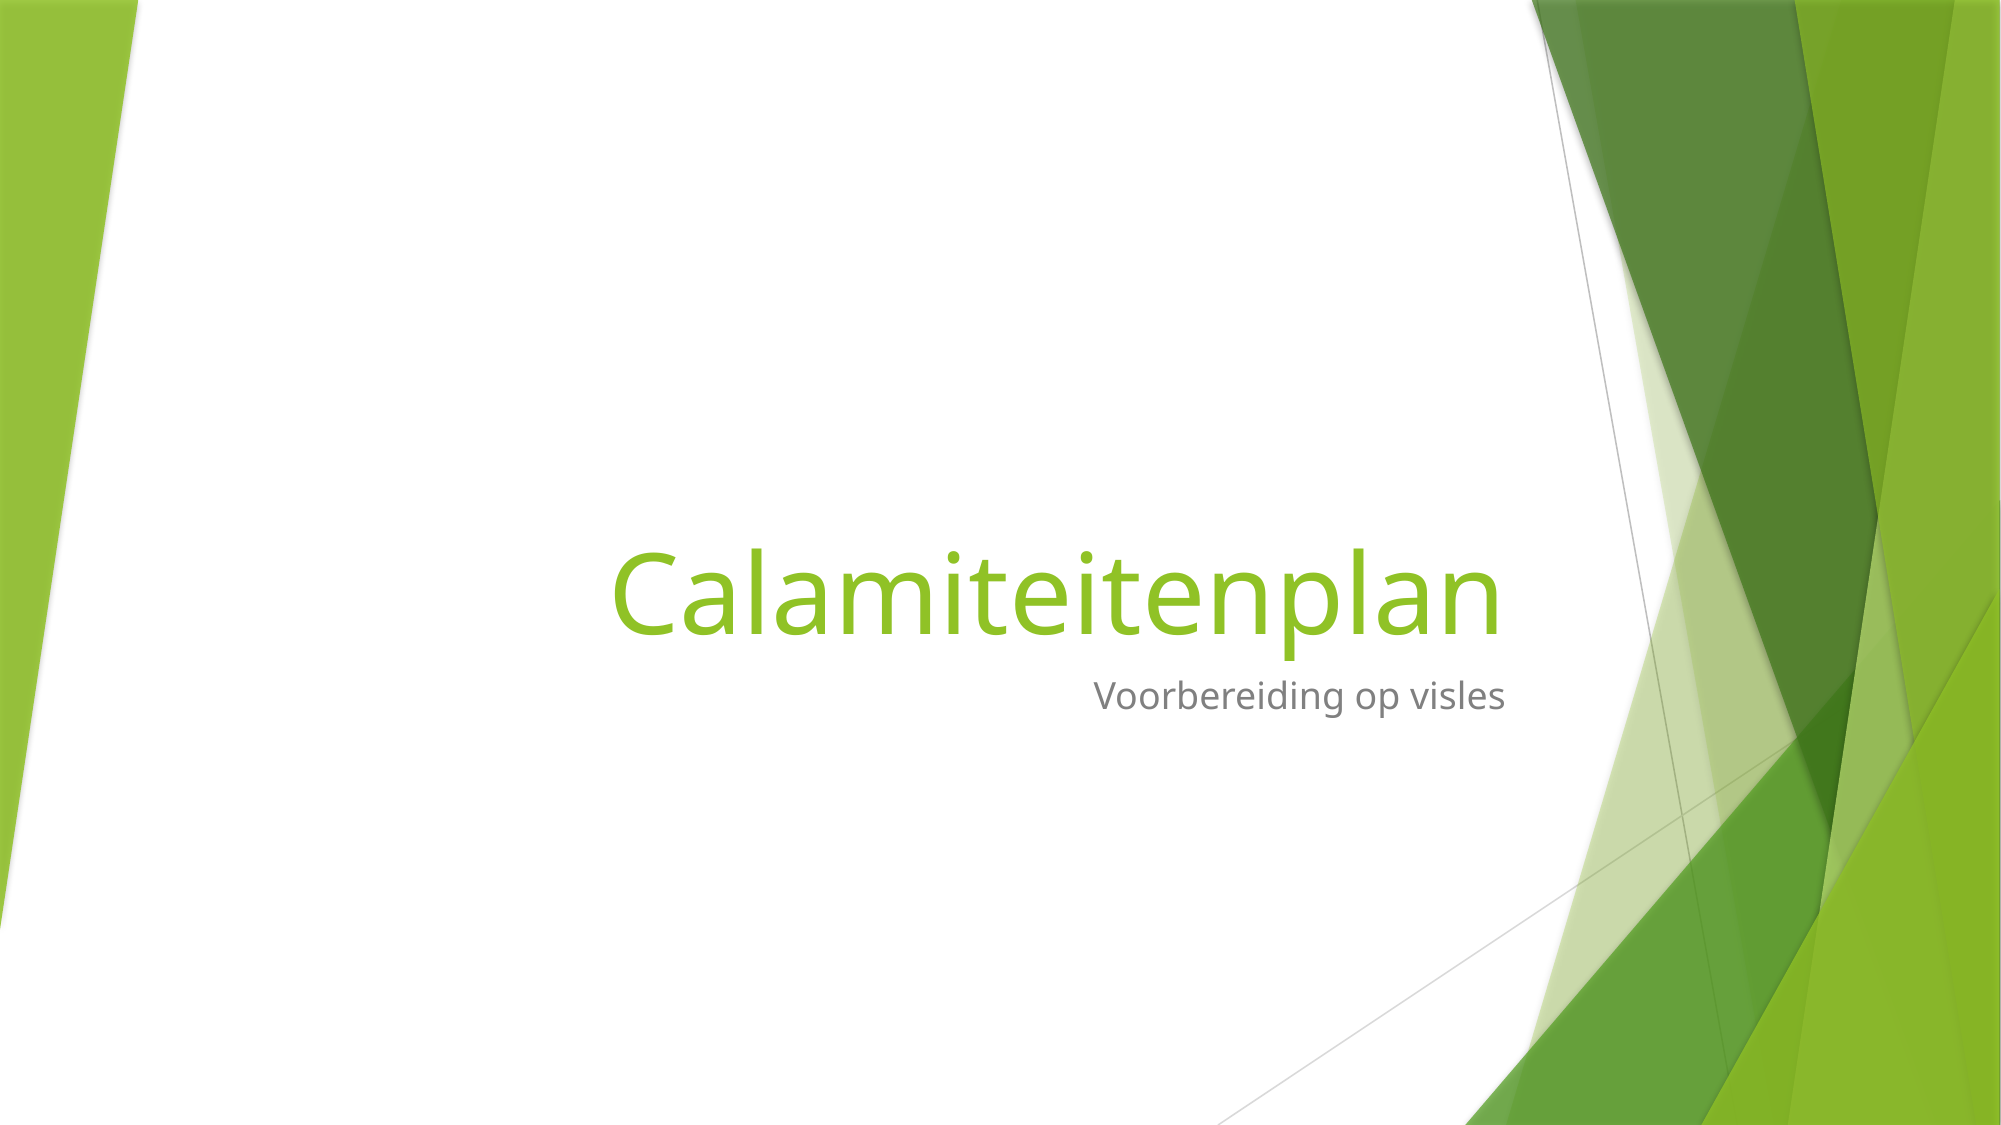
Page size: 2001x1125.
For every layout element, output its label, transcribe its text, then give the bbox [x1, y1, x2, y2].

title Calamiteitenplan [247, 394, 1522, 664]
subtitle Voorbereiding op visles [247, 664, 1522, 845]
